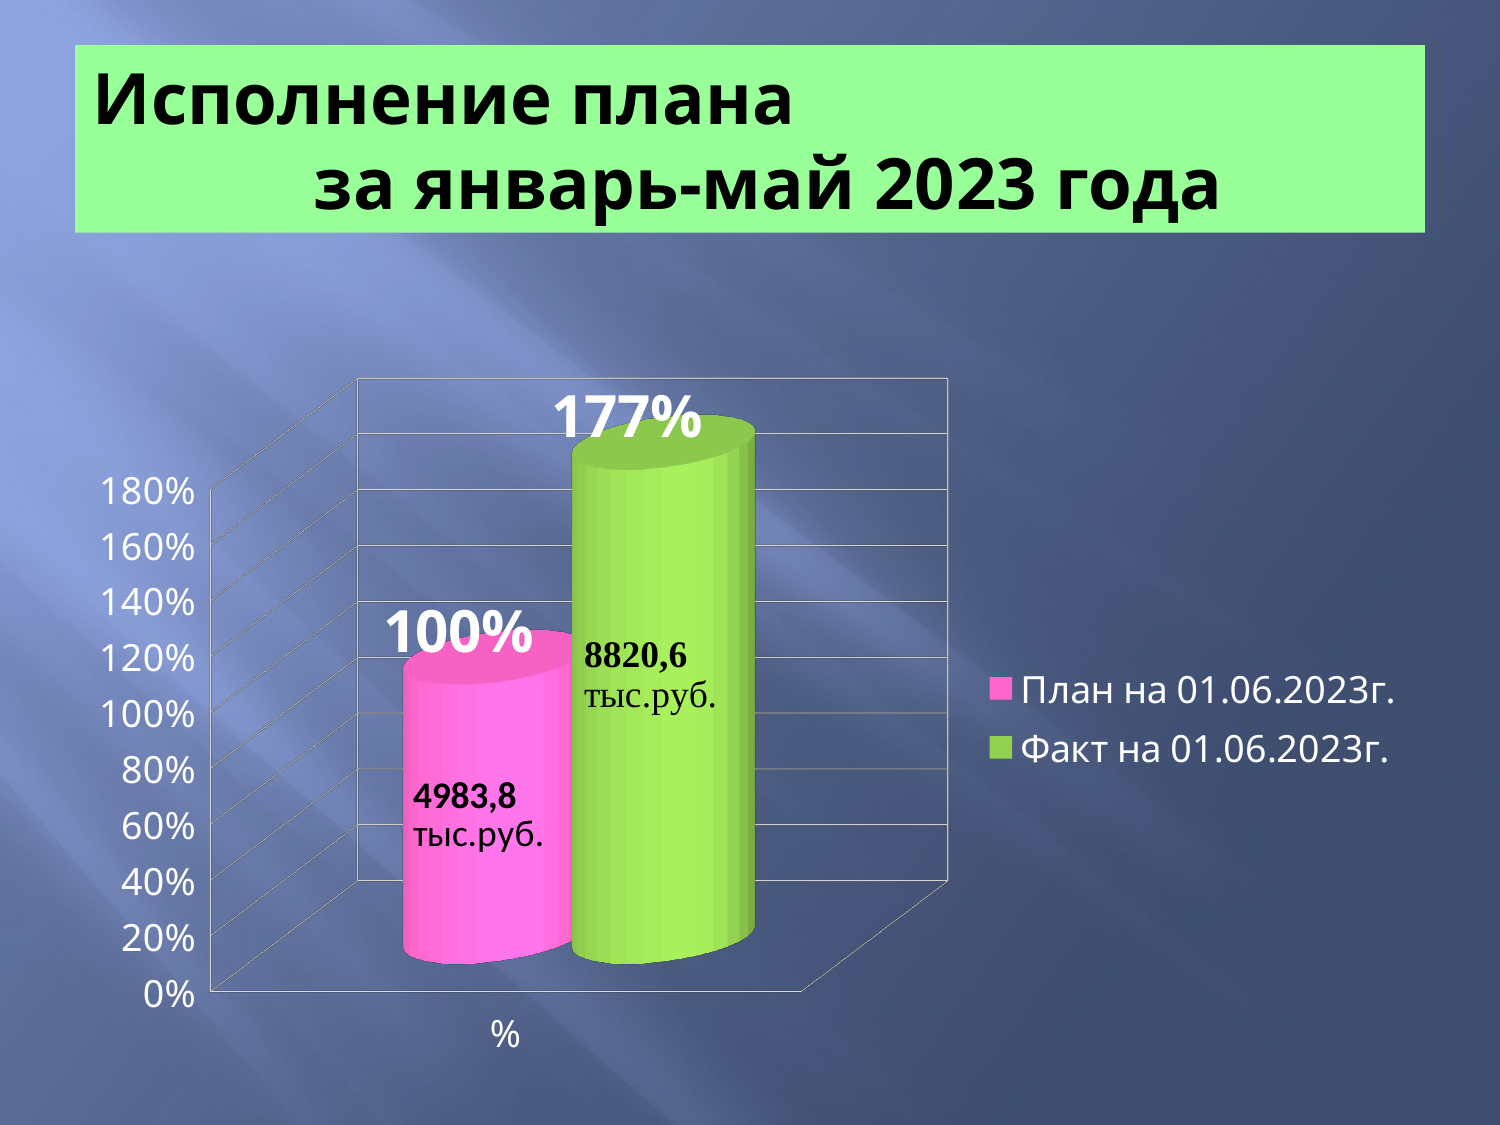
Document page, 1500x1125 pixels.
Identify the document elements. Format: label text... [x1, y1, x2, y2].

chart [70, 362, 1421, 1073]
title Исполнение плана за январь-май 2023 года [75, 45, 1425, 233]
